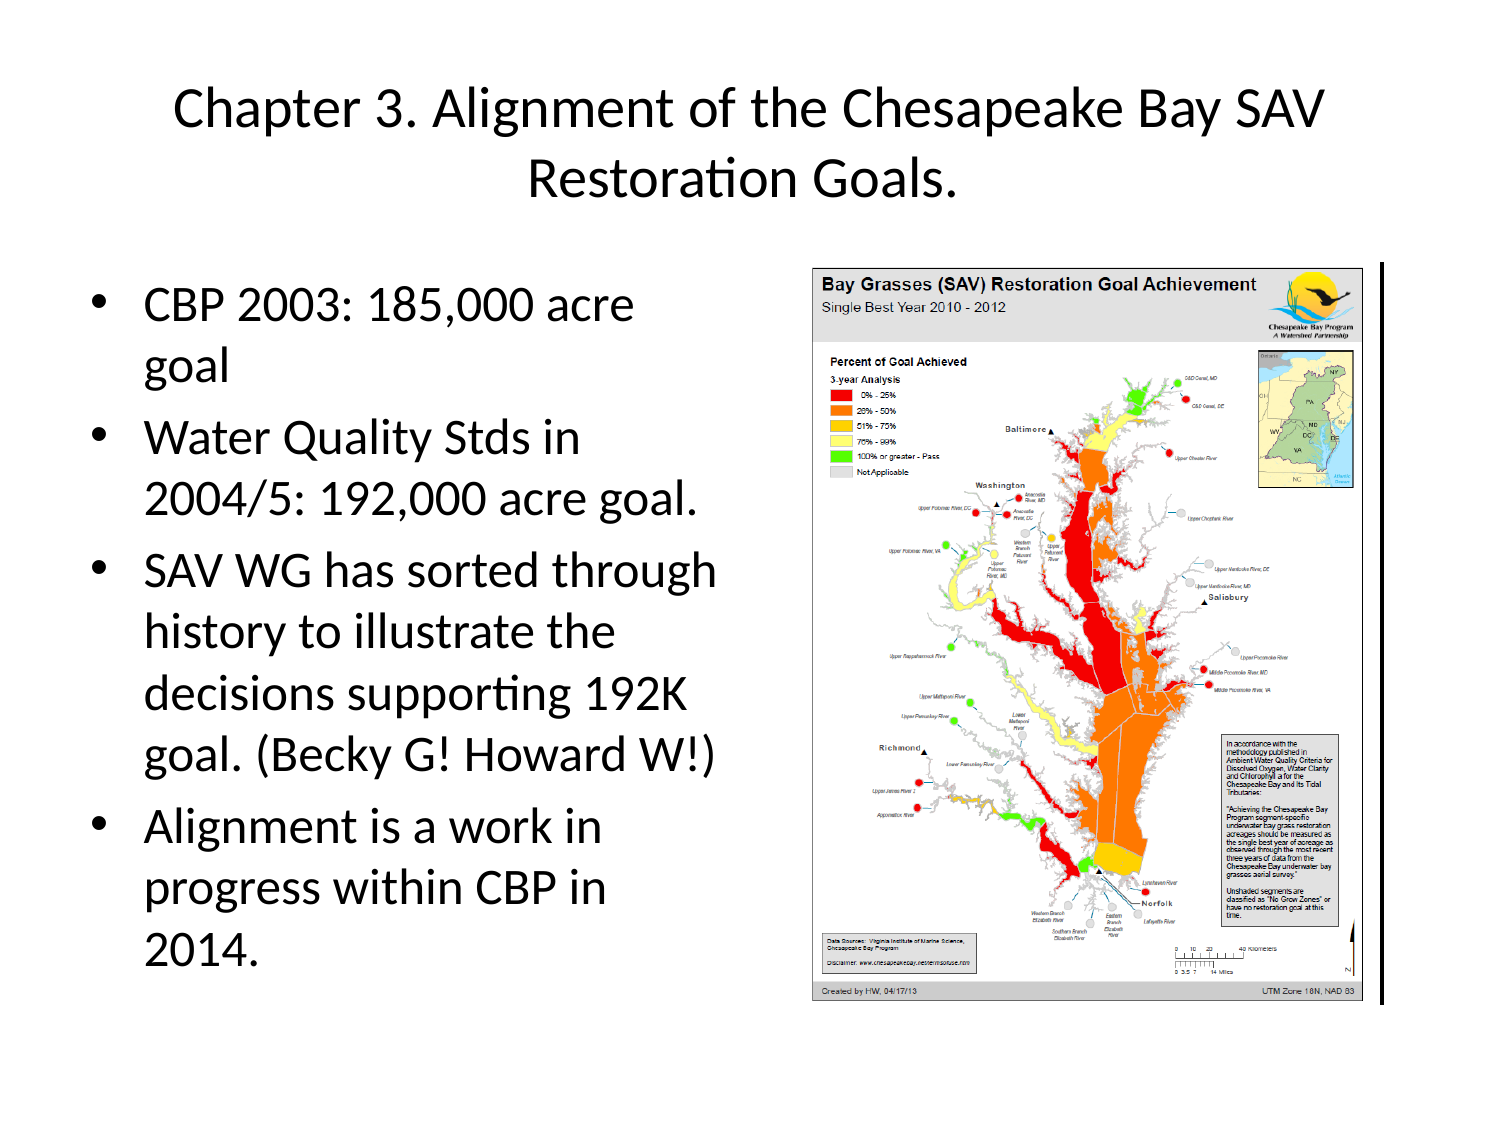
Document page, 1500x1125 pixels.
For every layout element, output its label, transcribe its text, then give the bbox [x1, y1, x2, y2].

list CBP 2003: 185,000 acre goal Water Quality Stds in 2004/5: 192,000 acre goal. SAV WG has sorted through history to illustrate the decisions supporting 192K goal. (Becky G! Howard W!) Alignment is a work in progress within CBP in 2014. [75, 262, 738, 1005]
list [803, 262, 1384, 1006]
title Chapter 3. Alignment of the Chesapeake Bay SAV Restoration Goals. [75, 45, 1425, 233]
